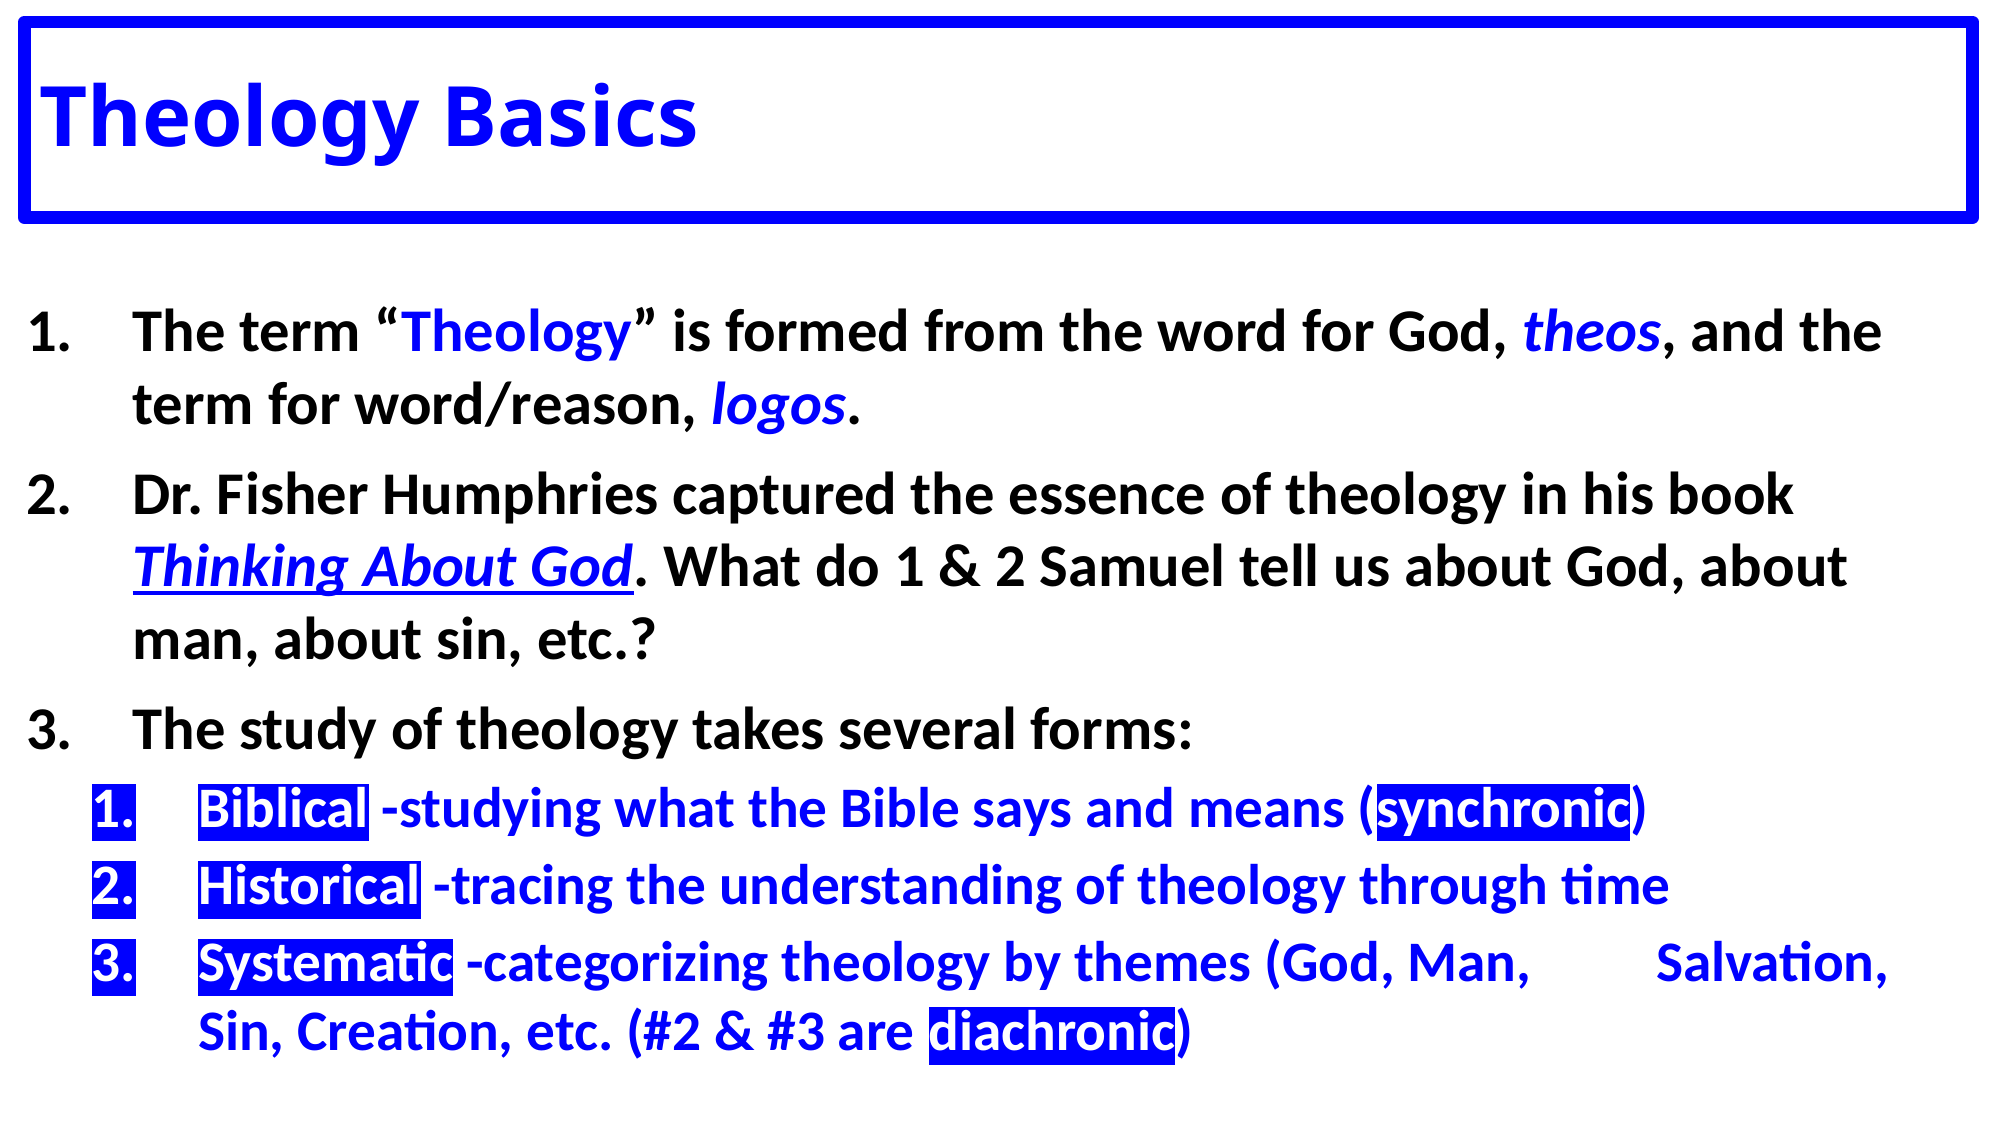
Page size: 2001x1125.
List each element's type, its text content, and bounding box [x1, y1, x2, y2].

list The term “Theology” is formed from the word for God, theos, and the term for word/reason, logos. Dr. Fisher Humphries captured the essence of theology in his book Thinking About God. What do 1 & 2 Samuel tell us about God, about man, about sin, etc.? The study of theology takes several forms: Biblical -studying what the Bible says and means (synchronic) Historical -tracing the understanding of theology through time Systematic -categorizing theology by themes (God, Man, Salvation, Sin, Creation, etc. (#2 & #3 are diachronic) [10, 283, 1988, 1077]
title Theology Basics [24, 22, 1973, 218]
